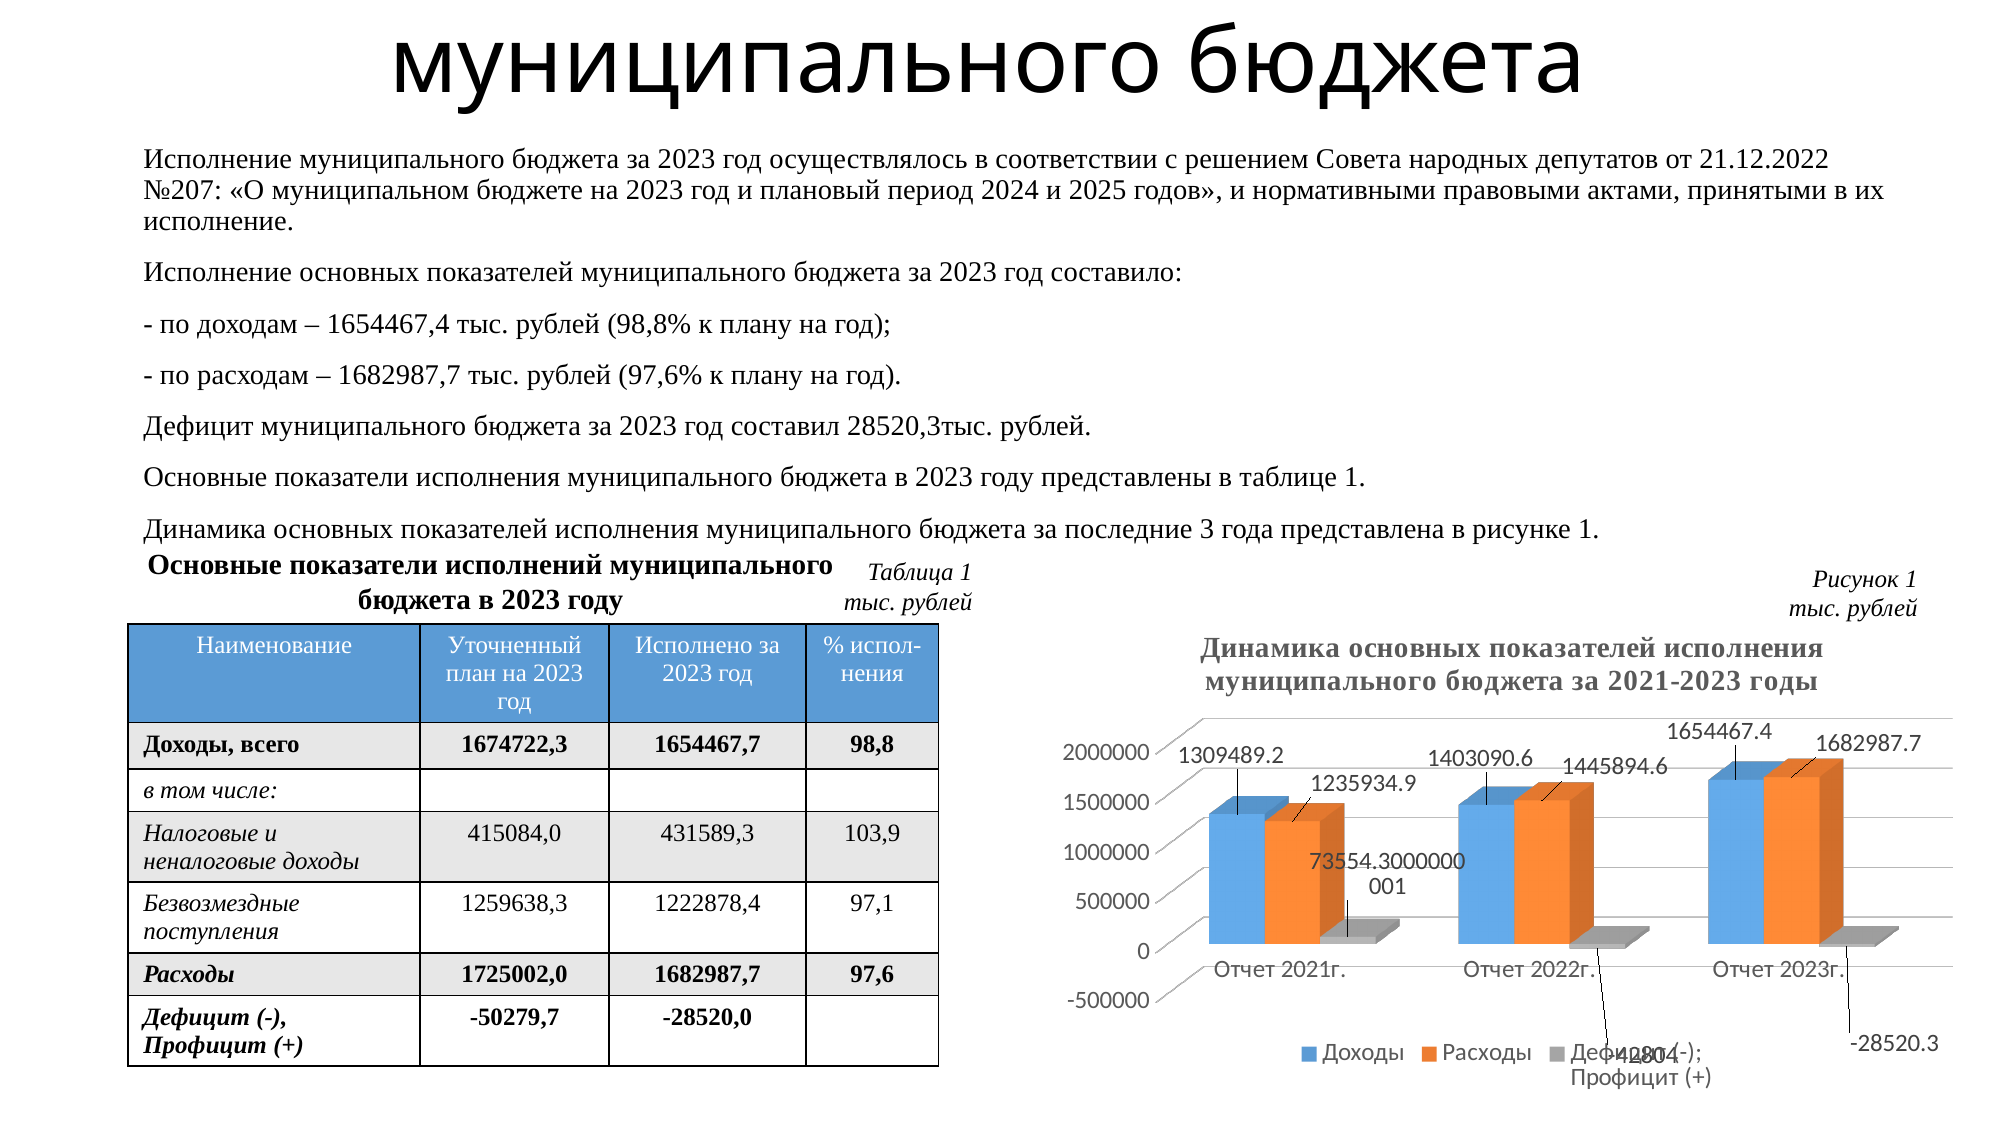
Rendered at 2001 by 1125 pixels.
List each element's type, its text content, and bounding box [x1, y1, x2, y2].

table_cell 97,6 [807, 954, 938, 995]
table_header Уточненный план на 2023 год [421, 625, 608, 722]
table_cell 97,1 [807, 883, 938, 952]
table_cell 1654467,7 [610, 723, 805, 768]
table_cell Доходы, всего [129, 723, 419, 768]
table_cell 431589,3 [610, 812, 805, 881]
subtitle Исполнение муниципального бюджета за 2023 год осуществлялось в соответствии с решением Совета народных депутатов от 21.12.2022 №207: «О муниципальном бюджете на 2023 год и плановый период 2024 и 2025 годов», и нормативными правовыми актами, принятыми в их исполнение. Исполнение основных показателей муниципального бюджета за 2023 год составило: - по доходам – 1654467,4 тыс. рублей (98,8% к плану на год); - по расходам – 1682987,7 тыс. рублей (97,6% к плану на год). Дефицит муниципального бюджета за 2023 год составил 28520,3тыс. рублей. Основные показатели исполнения муниципального бюджета в 2023 году представлены в таблице 1. Динамика основных показателей исполнения муниципального бюджета за последние 3 года представлена в рисунке 1. [128, 136, 1908, 555]
table_cell в том числе: [129, 770, 419, 811]
table_header % испол-нения [807, 625, 938, 722]
table_cell 103,9 [807, 812, 938, 881]
table_cell Налоговые и неналоговые доходы [129, 812, 419, 881]
table_cell 415084,0 [421, 812, 608, 881]
table_cell -50279,7 [421, 996, 608, 1065]
table_cell 98,8 [807, 723, 938, 768]
table_cell Безвозмездные поступления [129, 883, 419, 952]
text_box Таблица 1 тыс. рублей [849, 548, 988, 623]
table_cell Дефицит (-), Профицит (+) [129, 996, 419, 1065]
table_header Наименование [129, 625, 419, 722]
table_cell 1674722,3 [421, 723, 608, 768]
table_cell [807, 996, 938, 1065]
table_header Исполнено за 2023 год [610, 625, 805, 722]
text_box Рисунок 1 тыс. рублей [932, 554, 1933, 630]
table_cell 1222878,4 [610, 883, 805, 952]
title 1. Основные показатели исполнения муниципального бюджета [0, 0, 2000, 121]
table_cell [421, 770, 608, 811]
table_cell [610, 770, 805, 811]
table_cell 1682987,7 [610, 954, 805, 995]
table_cell -28520,0 [610, 996, 805, 1065]
table_cell [807, 770, 938, 811]
table_cell 1725002,0 [421, 954, 608, 995]
table_cell Расходы [129, 954, 419, 995]
text_box Основные показатели исполнений муниципального бюджета в 2023 году [132, 538, 849, 623]
table_cell 1259638,3 [421, 883, 608, 952]
chart [1043, 607, 1972, 1098]
